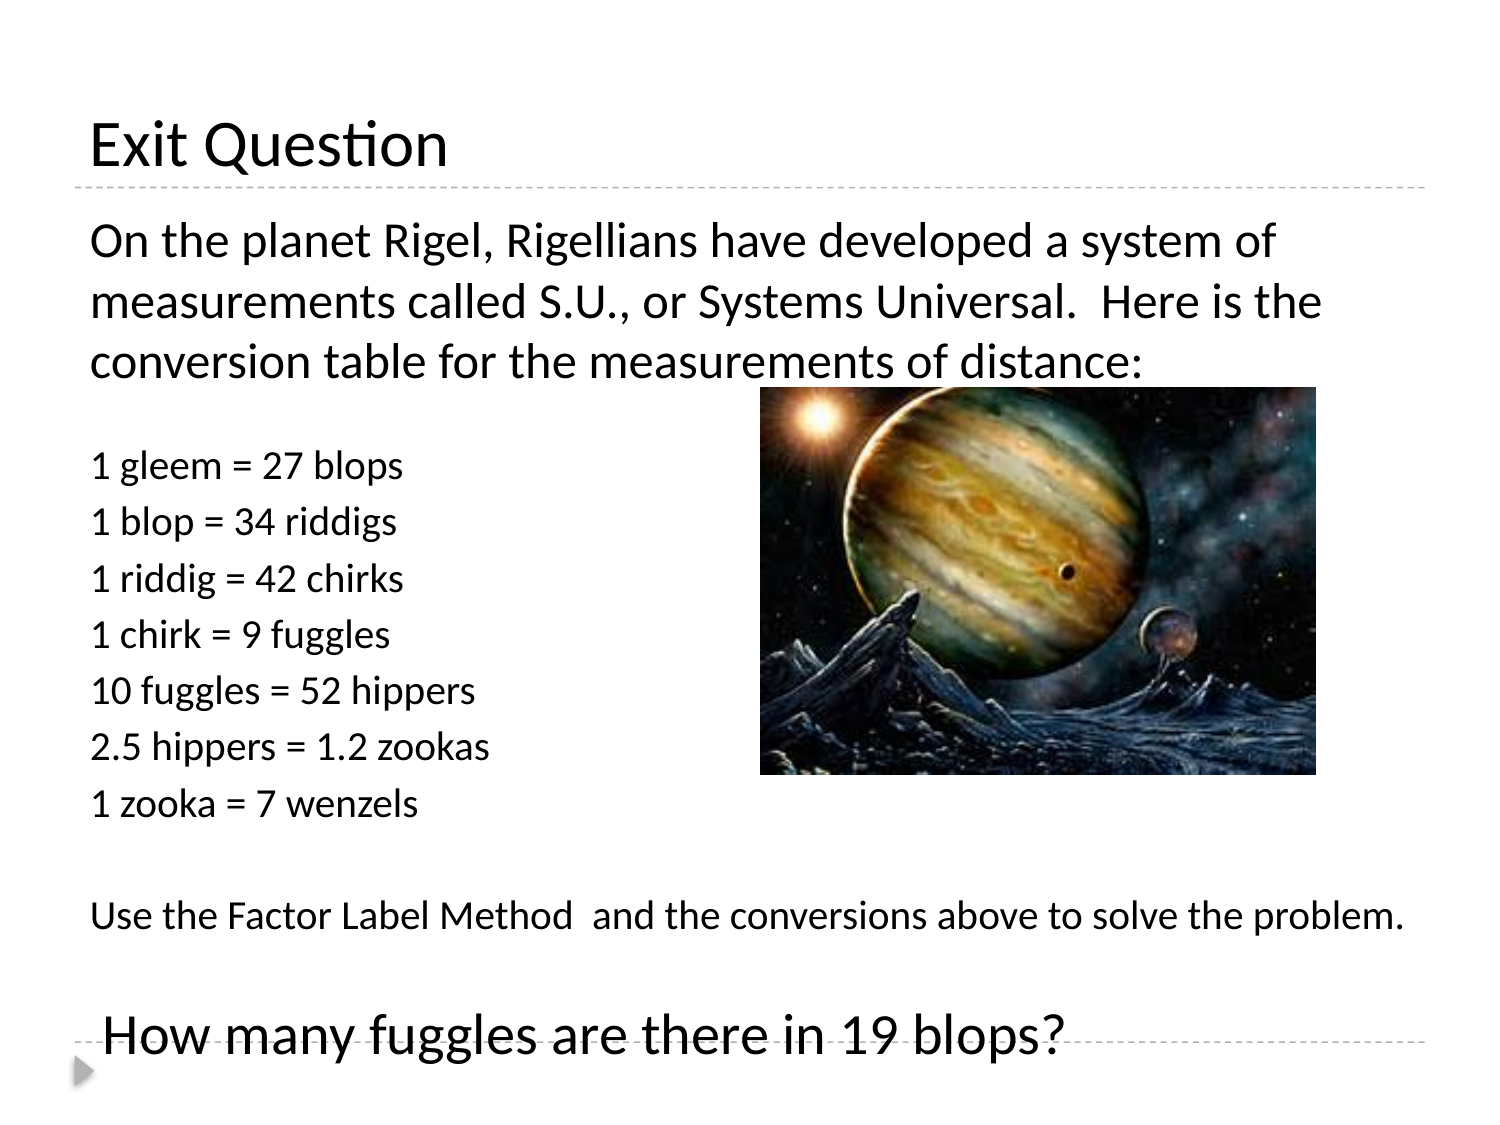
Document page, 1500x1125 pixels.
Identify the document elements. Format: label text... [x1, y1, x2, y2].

list On the planet Rigel, Rigellians have developed a system of measurements called S.U., or Systems Universal. Here is the conversion table for the measurements of distance: 1 gleem = 27 blops 1 blop = 34 riddigs 1 riddig = 42 chirks 1 chirk = 9 fuggles 10 fuggles = 52 hippers 2.5 hippers = 1.2 zookas 1 zooka = 7 wenzels Use the Factor Label Method and the conversions above to solve the problem. How many fuggles are there in 19 blops? [75, 200, 1425, 1075]
title Exit Question [75, 24, 1425, 188]
picture [759, 387, 1316, 776]
